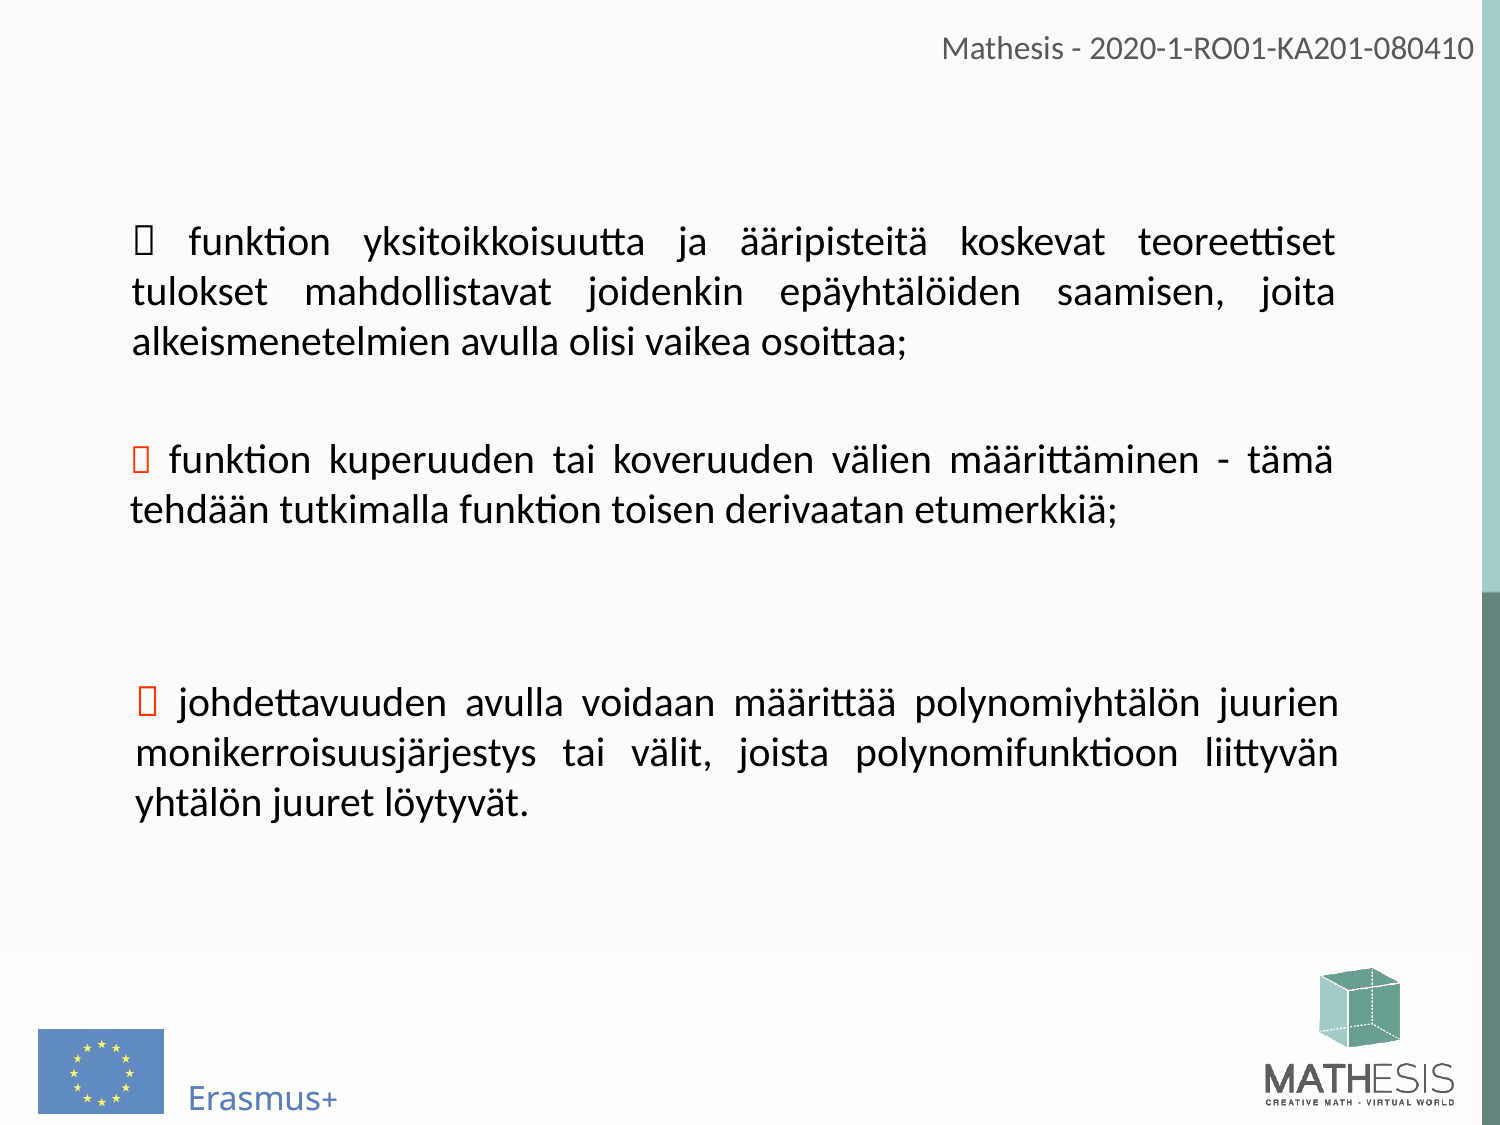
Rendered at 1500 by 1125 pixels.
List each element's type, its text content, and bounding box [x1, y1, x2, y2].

text_box  funktion kuperuuden tai koveruuden välien määrittäminen - tämä tehdään tutkimalla funktion toisen derivaatan etumerkkiä; [114, 424, 1350, 540]
text_box  funktion yksitoikkoisuutta ja ääripisteitä koskevat teoreettiset tulokset mahdollistavat joidenkin epäyhtälöiden saamisen, joita alkeismenetelmien avulla olisi vaikea osoittaa; [116, 206, 1352, 372]
text_box  johdettavuuden avulla voidaan määrittää polynomiyhtälön juurien monikerroisuusjärjestys tai välit, joista polynomifunktioon liittyvän yhtälön juuret löytyvät. [120, 667, 1355, 833]
